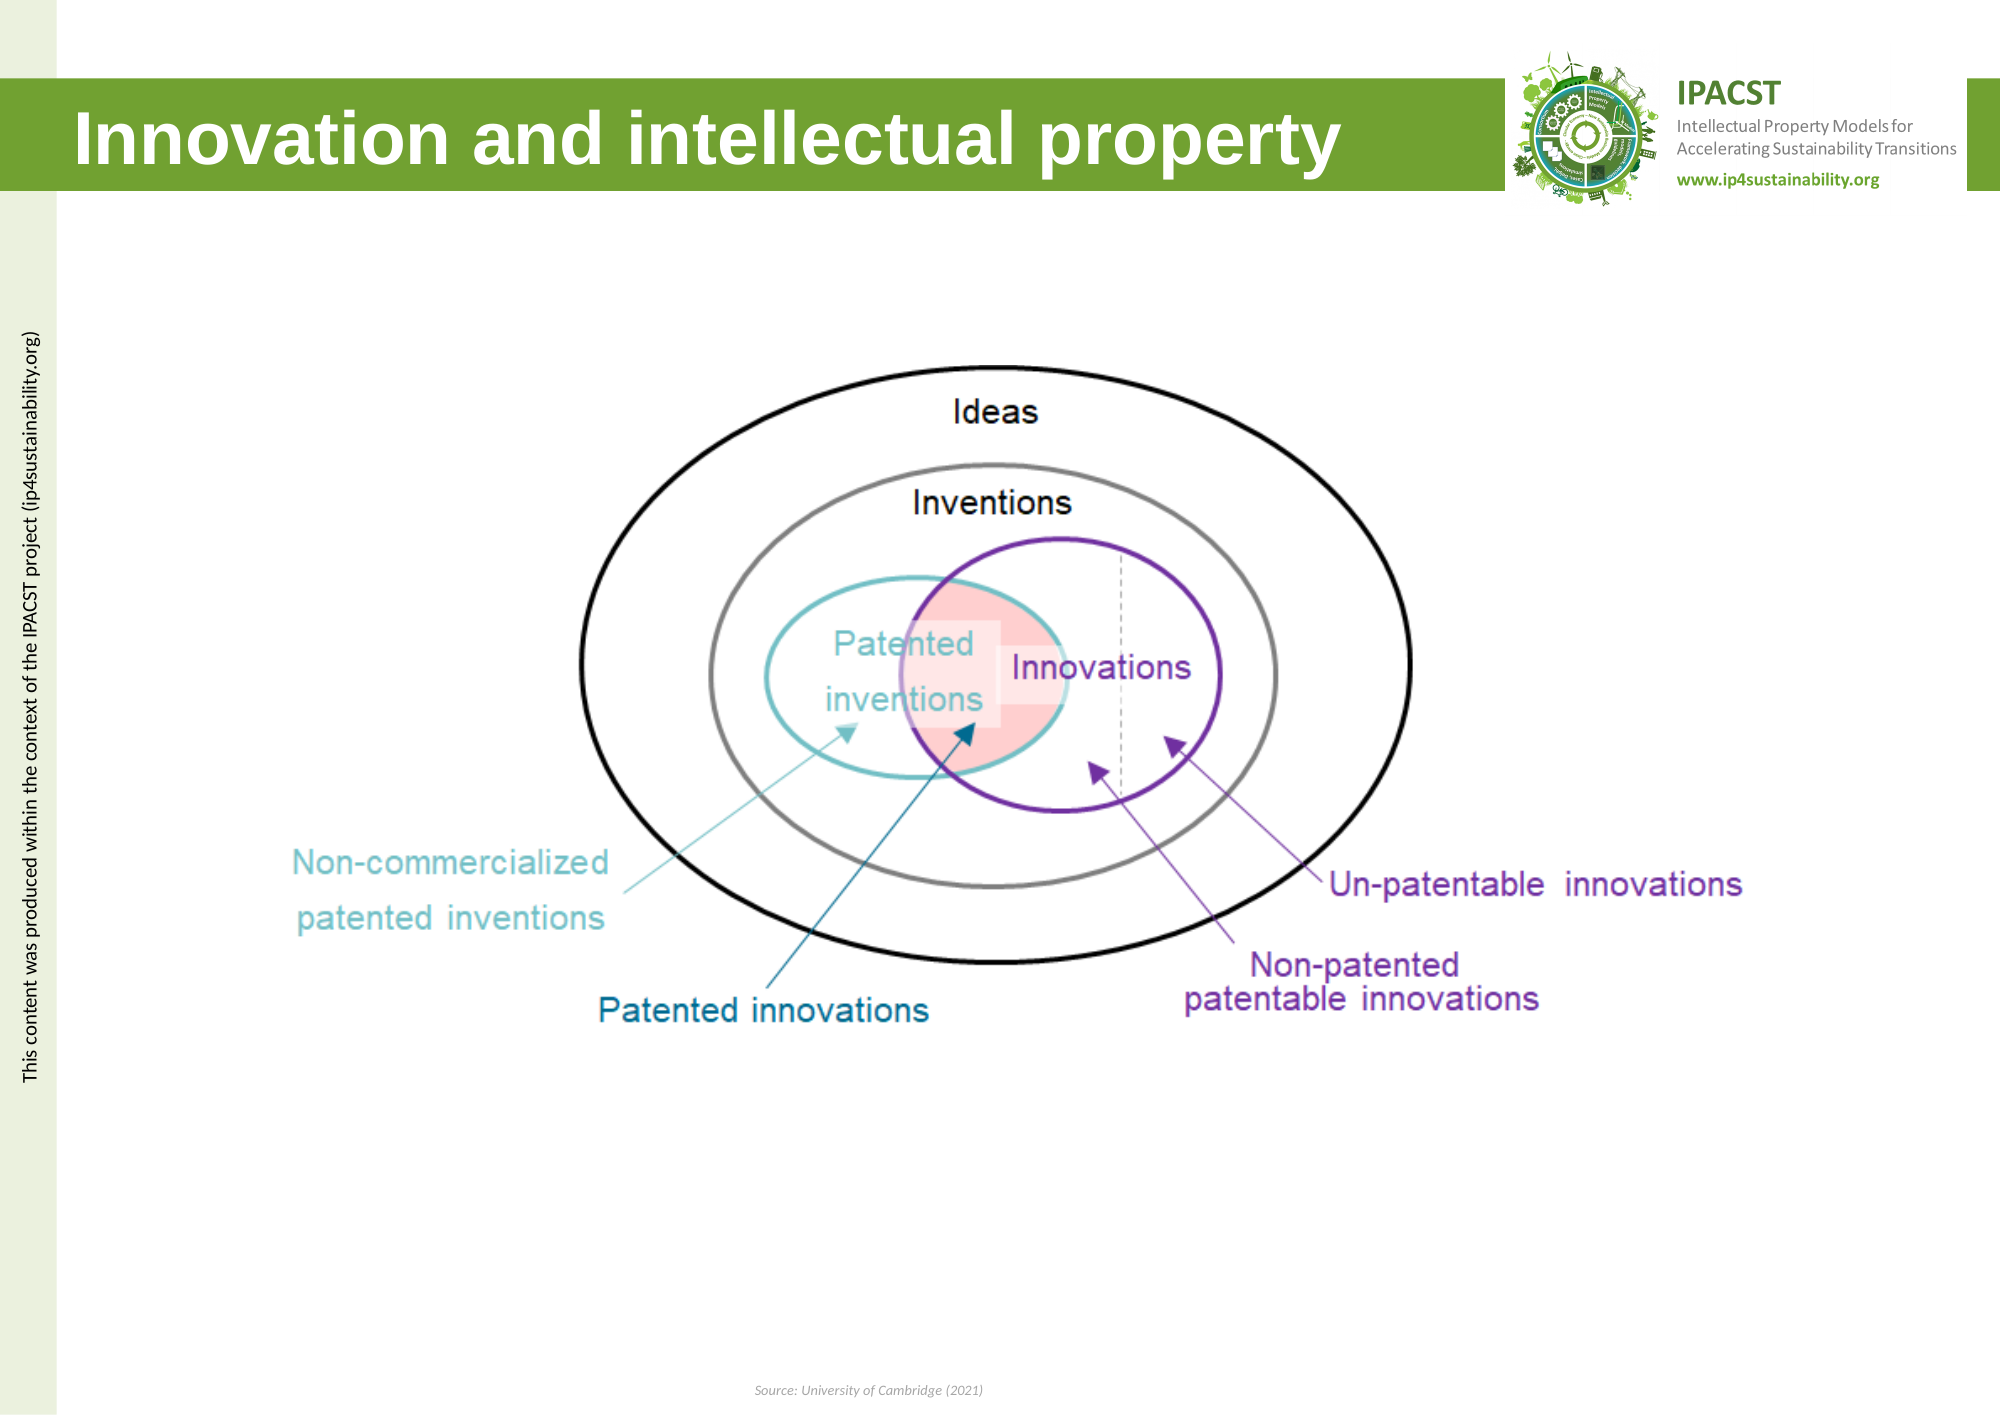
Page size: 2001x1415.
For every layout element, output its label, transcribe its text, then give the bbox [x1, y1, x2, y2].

text_box Source: University of Cambridge (2021) [740, 1370, 1505, 1415]
picture [1504, 43, 1968, 216]
text_box Innovation and intellectual property [1968, 77, 2000, 192]
picture [270, 365, 1766, 1051]
text_box Innovation and intellectual property [0, 77, 1504, 192]
